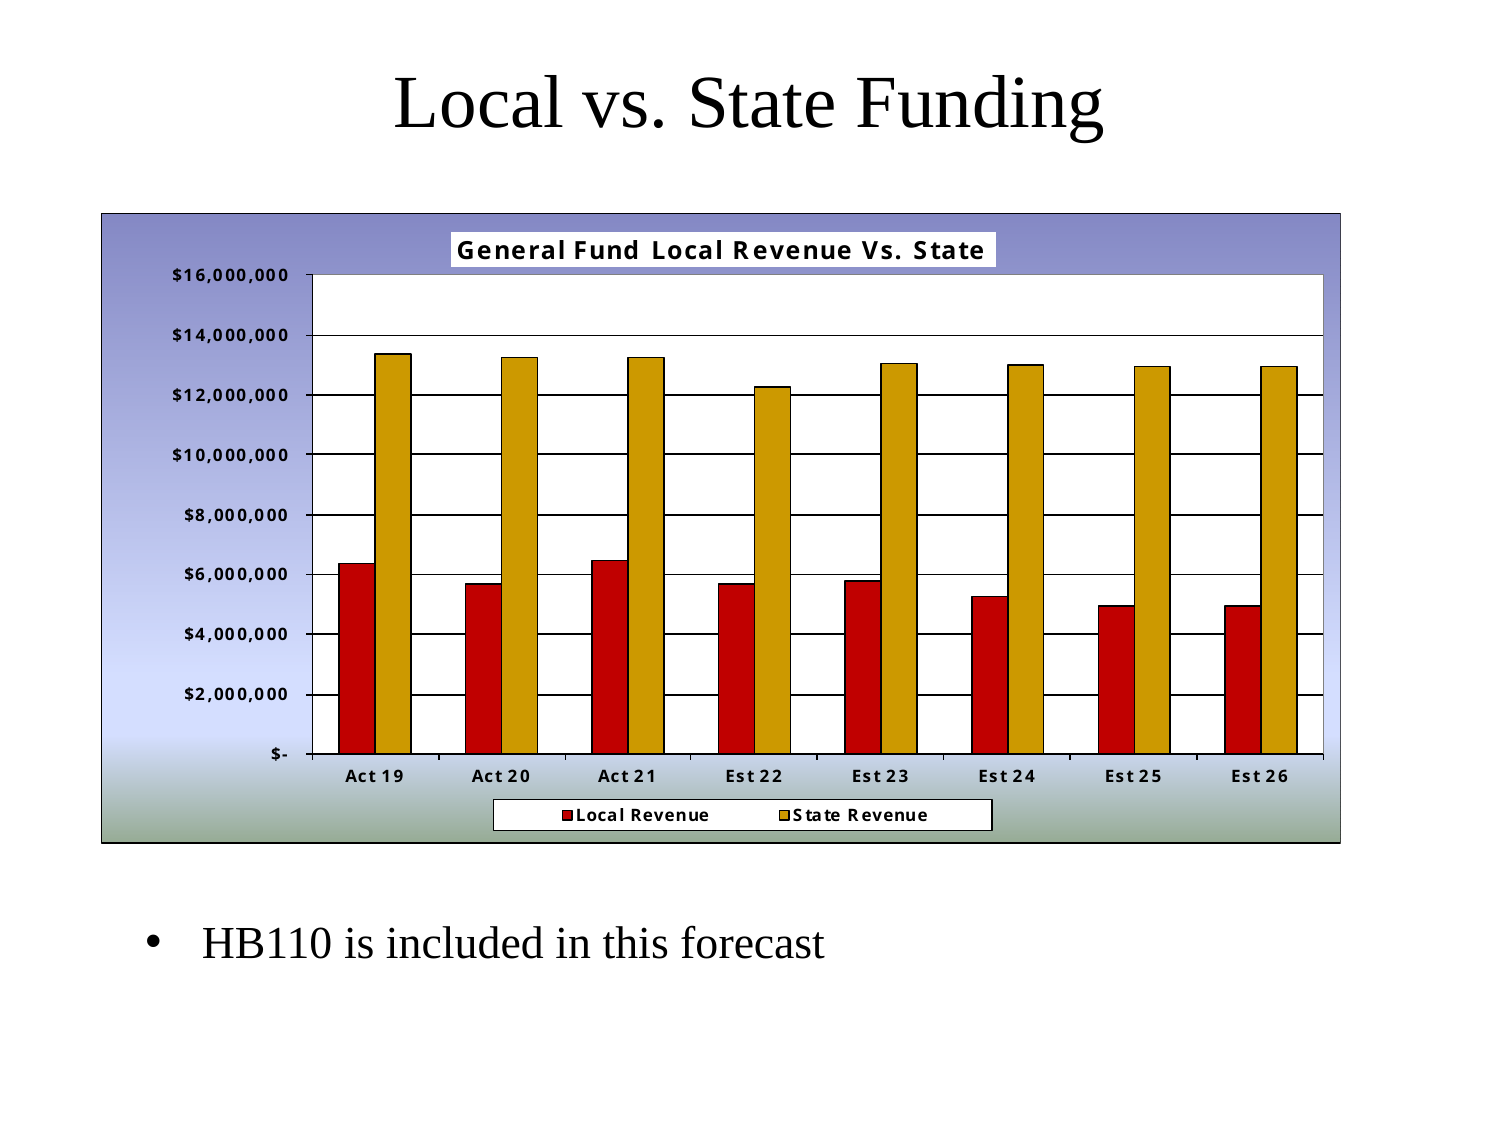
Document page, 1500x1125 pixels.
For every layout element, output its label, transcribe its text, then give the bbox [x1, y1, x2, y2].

text_box HB110 is included in this forecast [130, 905, 1372, 976]
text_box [99, 211, 1341, 844]
title Local vs. State Funding [75, 12, 1425, 183]
